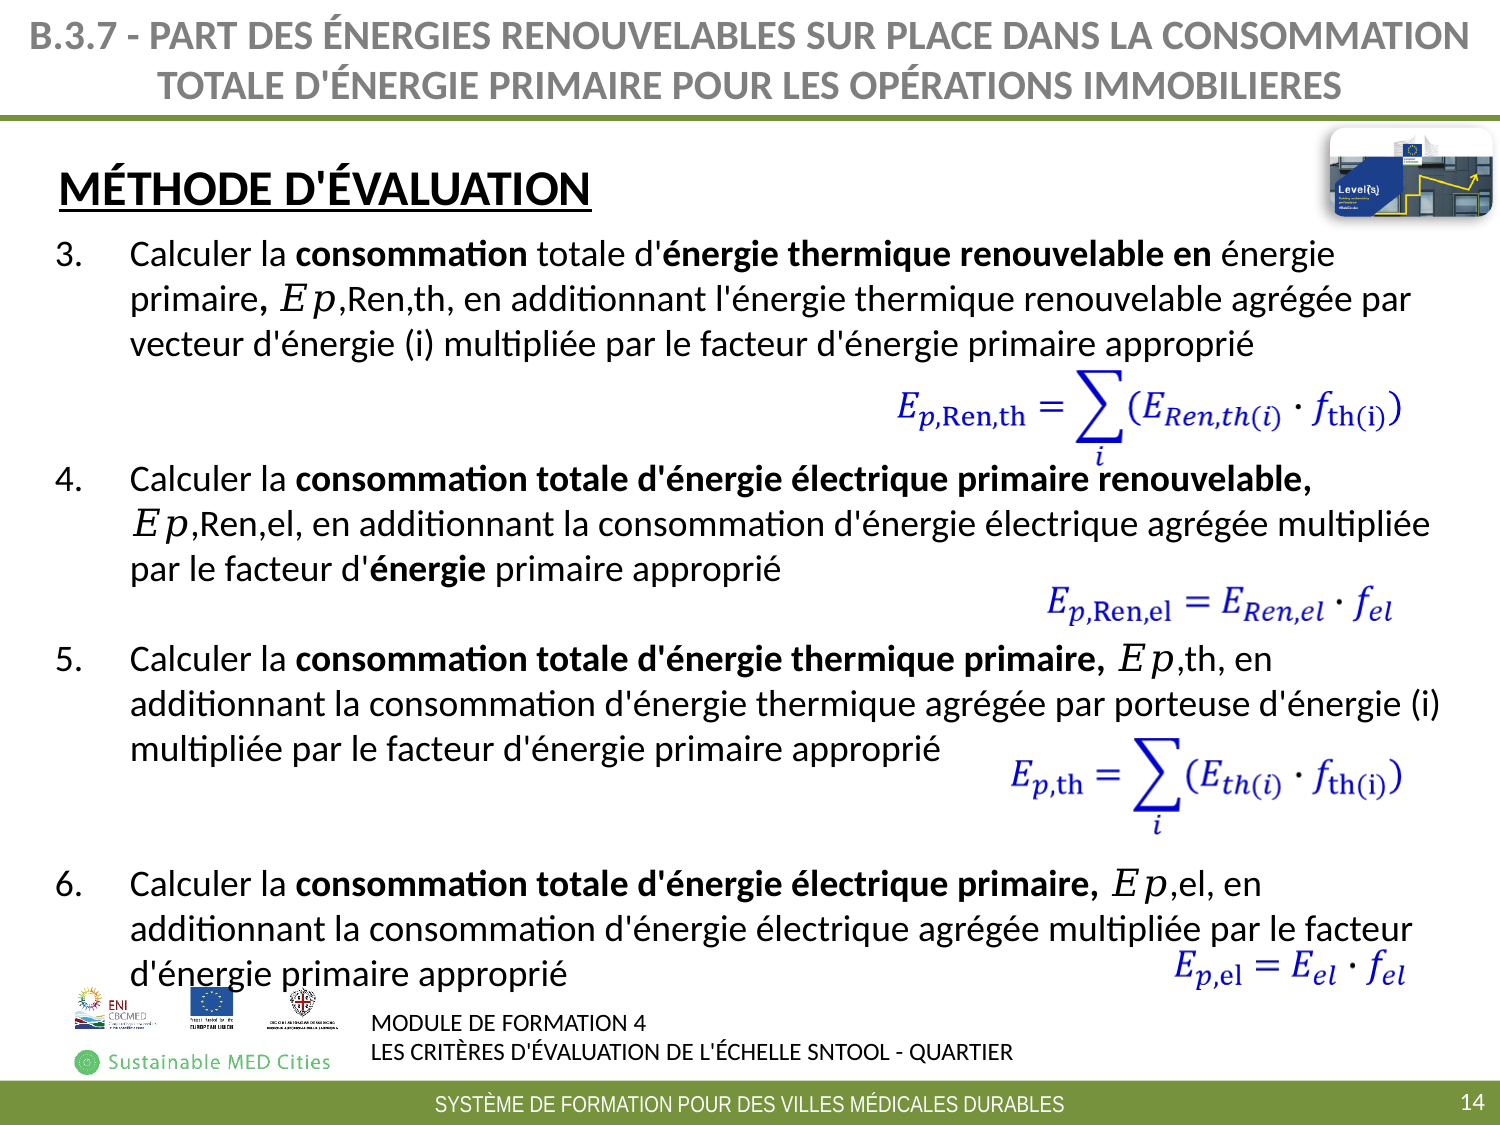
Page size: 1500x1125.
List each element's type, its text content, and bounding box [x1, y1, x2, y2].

text_box [1173, 940, 1410, 990]
text_box [889, 356, 1410, 467]
text_box MÉTHODE D'ÉVALUATION [43, 147, 1326, 221]
text_box [1046, 576, 1410, 627]
text_box [1004, 724, 1410, 835]
slide_number ‹#› [1458, 1078, 1500, 1123]
picture [1329, 127, 1493, 217]
text_box Calculer la consommation totale d'énergie thermique renouvelable en énergie primaire, 𝐸𝑝,Ren,th, en additionnant l'énergie thermique renouvelable agrégée par vecteur d'énergie (i) multipliée par le facteur d'énergie primaire approprié Calculer la consommation totale d'énergie électrique primaire renouvelable, 𝐸𝑝,Ren,el, en additionnant la consommation d'énergie électrique agrégée multipliée par le facteur d'énergie primaire approprié Calculer la consommation totale d'énergie thermique primaire, 𝐸𝑝,th, en additionnant la consommation d'énergie thermique agrégée par porteuse d'énergie (i) multipliée par le facteur d'énergie primaire approprié Calculer la consommation totale d'énergie électrique primaire, 𝐸𝑝,el, en additionnant la consommation d'énergie électrique agrégée multipliée par le facteur d'énergie primaire approprié [39, 221, 1458, 1125]
title B.3.7 - PART DES ÉNERGIES RENOUVELABLES SUR PLACE DANS LA CONSOMMATION TOTALE D'ÉNERGIE PRIMAIRE POUR LES OPÉRATIONS IMMOBILIERES [0, 0, 1500, 117]
